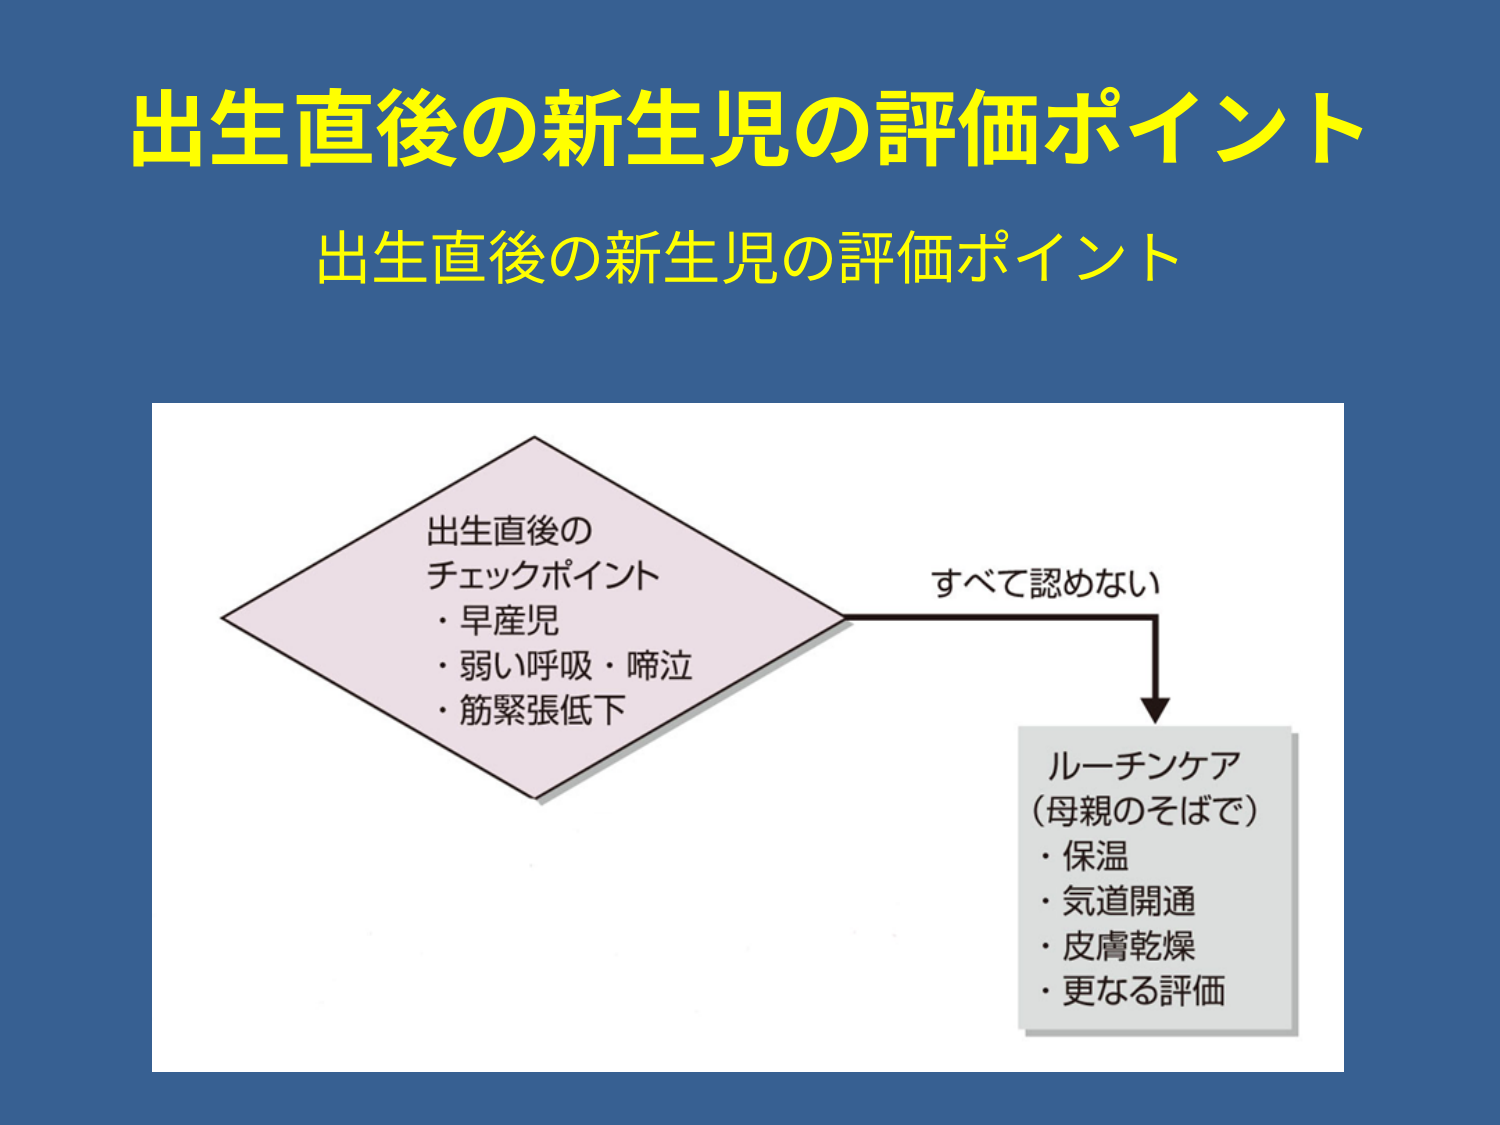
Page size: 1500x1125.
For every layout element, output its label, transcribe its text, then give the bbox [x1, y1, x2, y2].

text_box 出生直後の新生児の評価ポイント [75, 162, 1426, 351]
text_box 出生直後の新生児の評価ポイント [74, 32, 1425, 220]
picture [152, 403, 1344, 1072]
